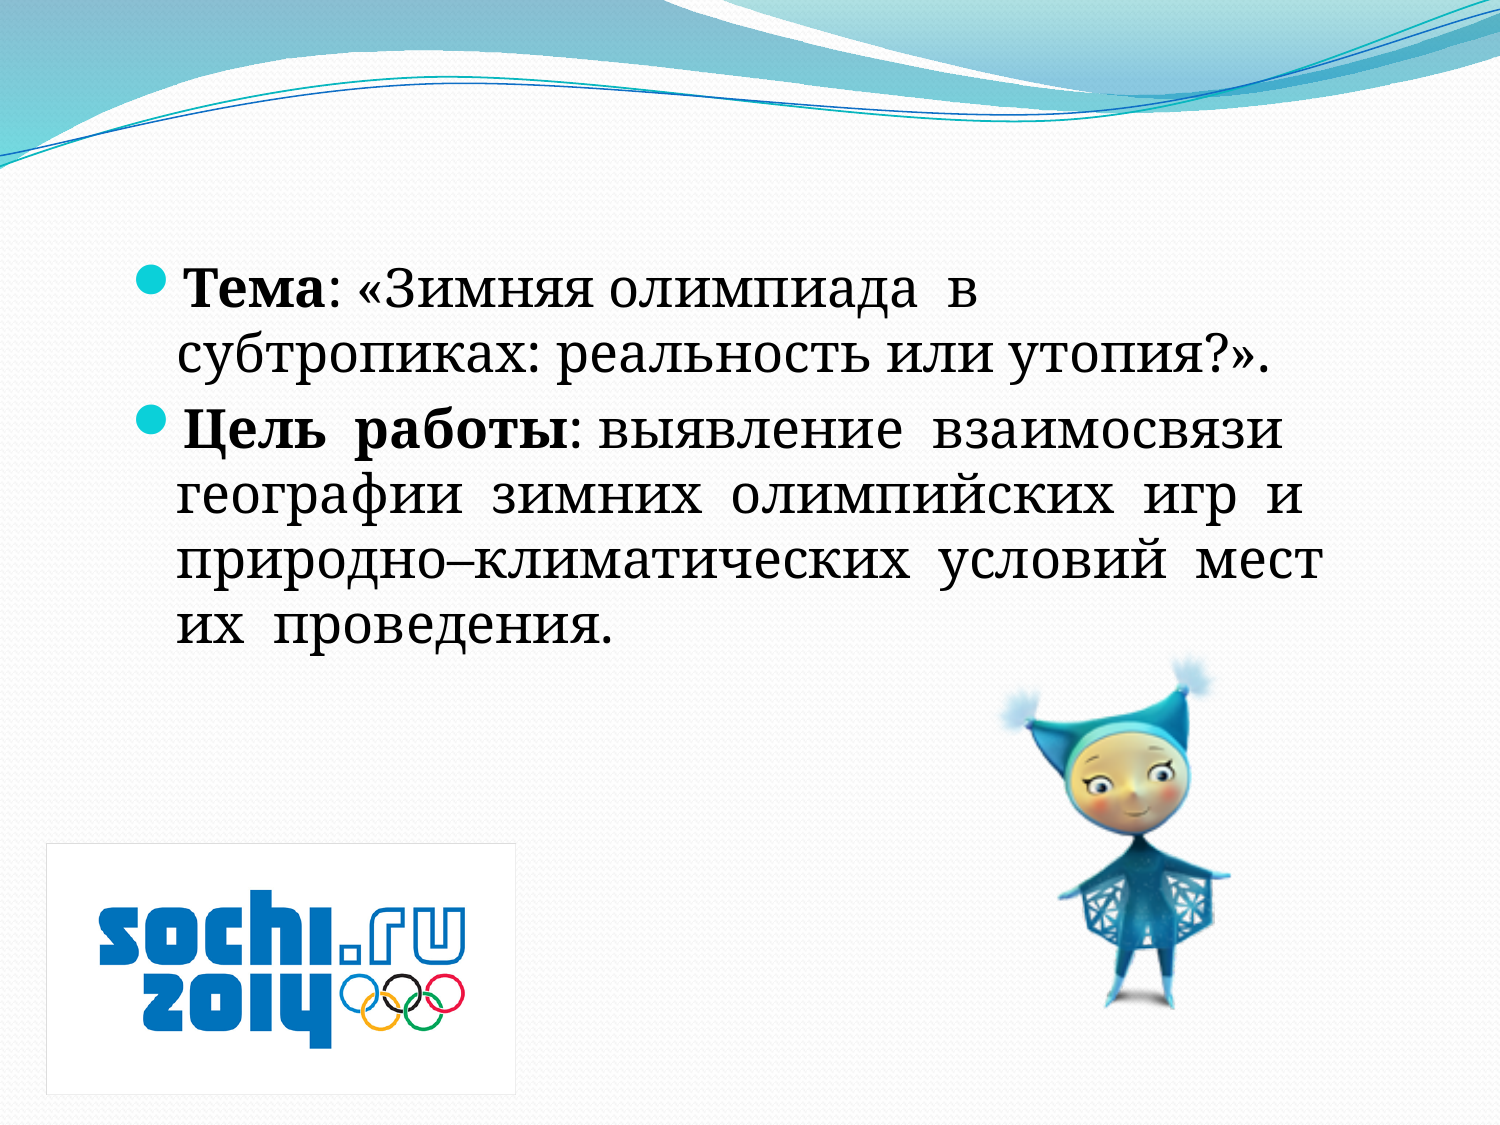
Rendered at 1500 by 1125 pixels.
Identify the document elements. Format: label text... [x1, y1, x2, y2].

picture [972, 644, 1261, 1016]
table_cell 43°52′00″с.ш. [965, 645, 972, 774]
table_cell 43°52′00″с.ш. [1261, 646, 1267, 774]
picture [46, 843, 516, 1095]
list Тема: «Зимняя олимпиада в субтропиках: реальность или утопия?». Цель работы: выявление взаимосвязи географии зимних олимпийских игр и природно–климатических условий мест их проведения. [117, 246, 1379, 774]
